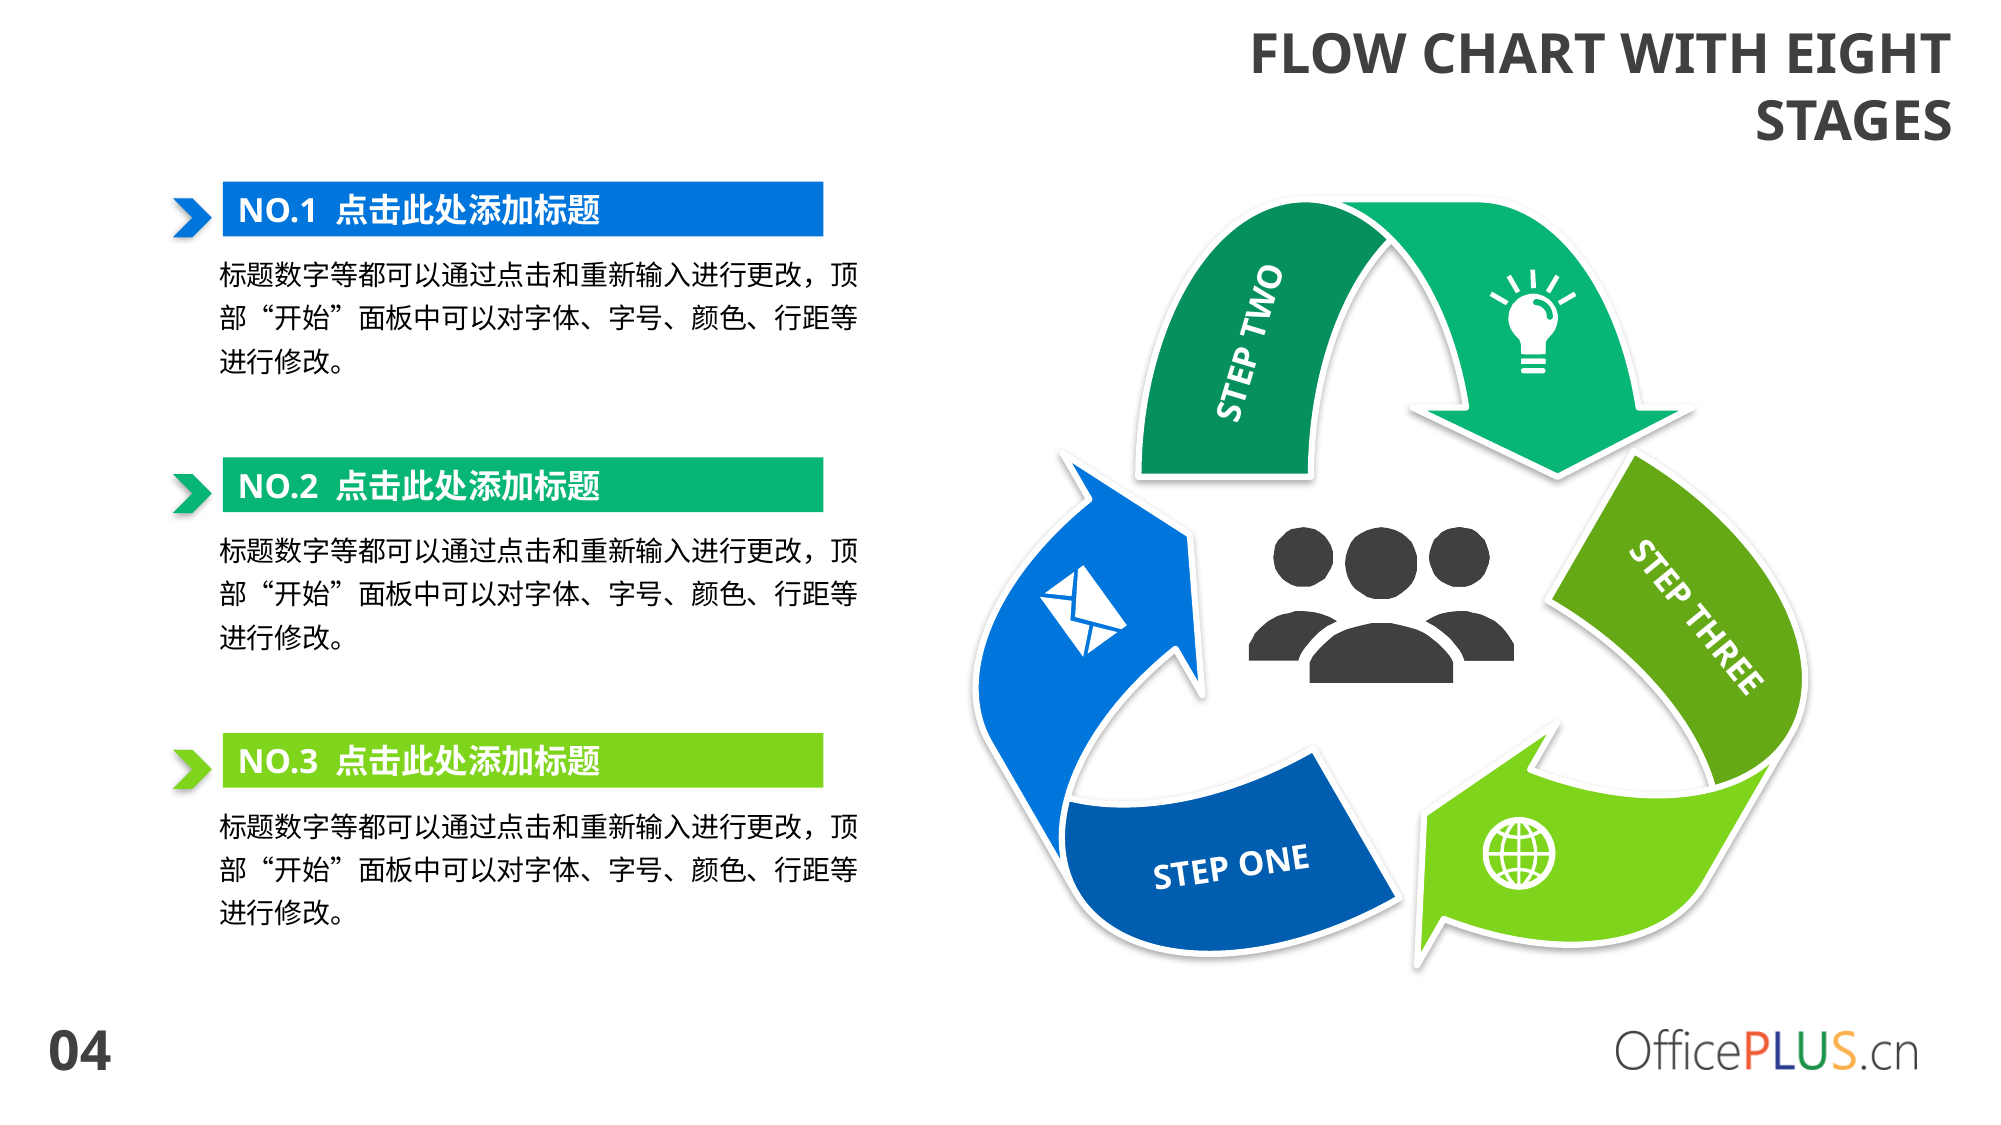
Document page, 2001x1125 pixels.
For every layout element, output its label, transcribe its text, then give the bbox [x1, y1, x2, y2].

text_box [1475, 482, 1754, 1043]
text_box [172, 473, 213, 514]
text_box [1138, 198, 1698, 478]
text_box NO.1 点击此处添加标题 [222, 181, 824, 237]
text_box [172, 197, 213, 239]
list FLOW CHART WITH EIGHT STAGES [1041, 36, 1968, 133]
text_box 标题数字等都可以通过点击和重新输入进行更改，顶部“开始”面板中可以对字体、字号、颜色、行距等进行修改。 [204, 791, 880, 937]
list 04 [33, 999, 145, 1096]
picture [1616, 1029, 1918, 1070]
text_box NO.3 点击此处添加标题 [222, 733, 824, 788]
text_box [1000, 445, 1322, 1006]
text_box [172, 748, 213, 790]
text_box 标题数字等都可以通过点击和重新输入进行更改，顶部“开始”面板中可以对字体、字号、颜色、行距等进行修改。 [204, 240, 880, 386]
text_box NO.2 点击此处添加标题 [222, 457, 824, 513]
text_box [1326, 526, 1470, 684]
text_box 标题数字等都可以通过点击和重新输入进行更改，顶部“开始”面板中可以对字体、字号、颜色、行距等进行修改。 [204, 516, 880, 662]
